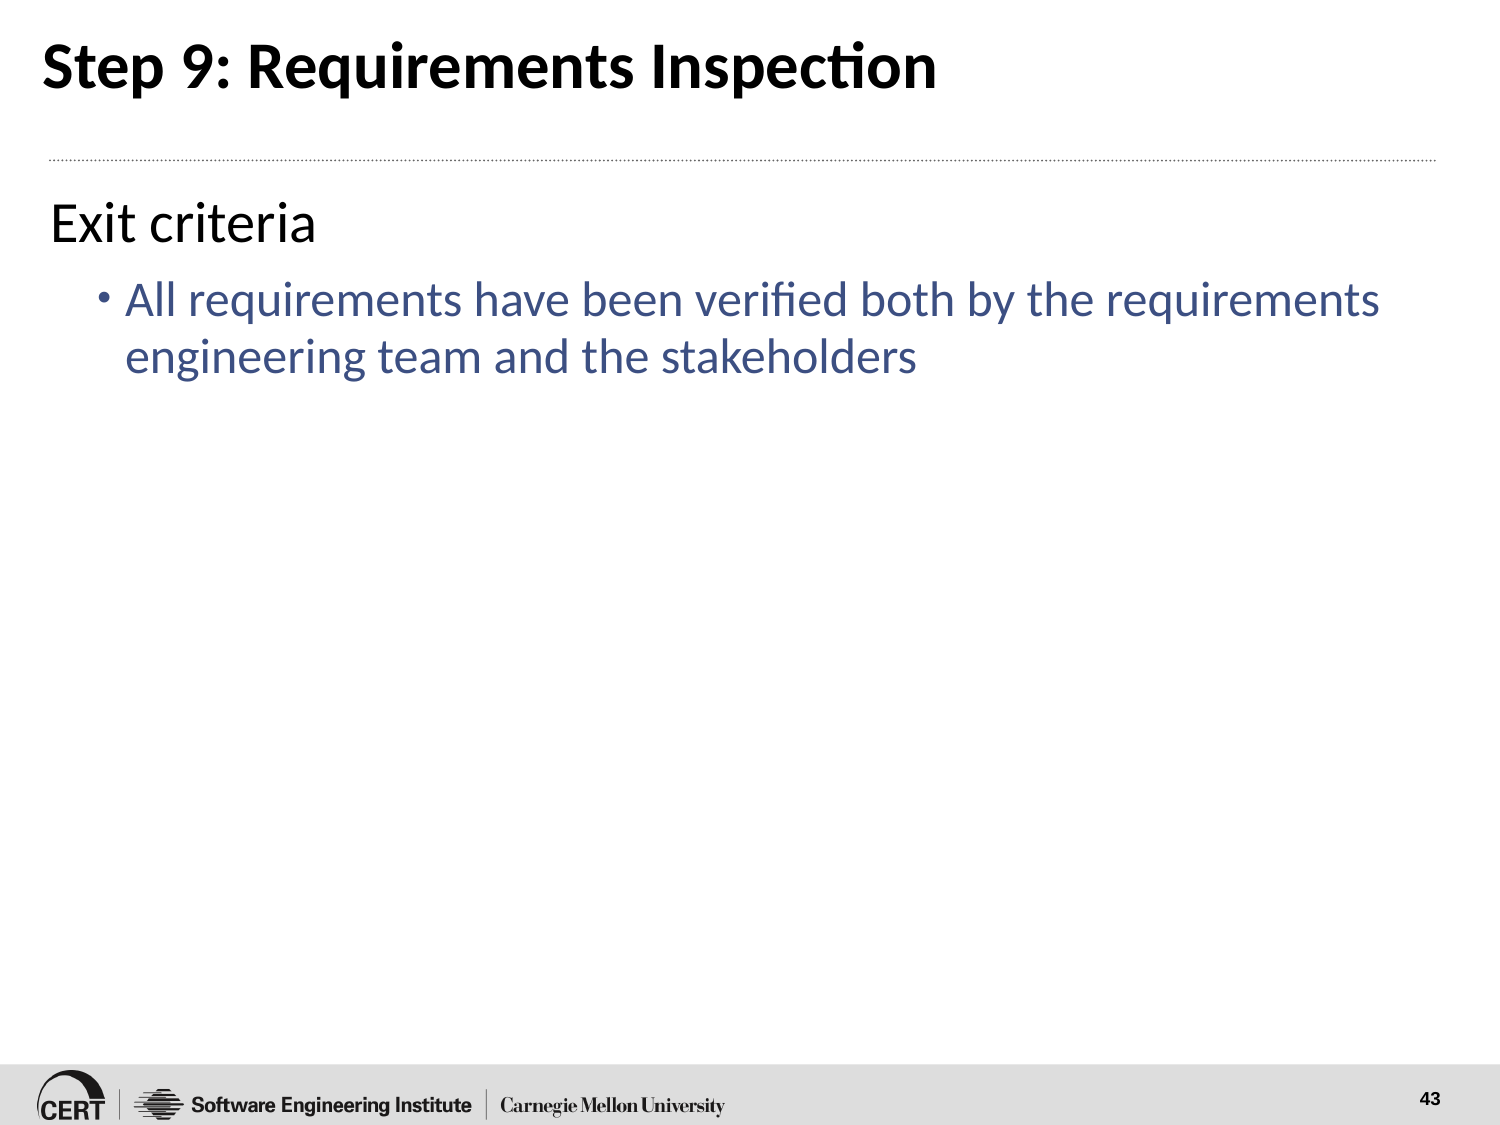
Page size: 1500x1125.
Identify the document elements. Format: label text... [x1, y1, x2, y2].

list Exit criteria All requirements have been verified both by the requirements engineering team and the stakeholders [49, 187, 1438, 1001]
title Step 9: Requirements Inspection [42, 37, 1434, 155]
picture [37, 1069, 725, 1122]
